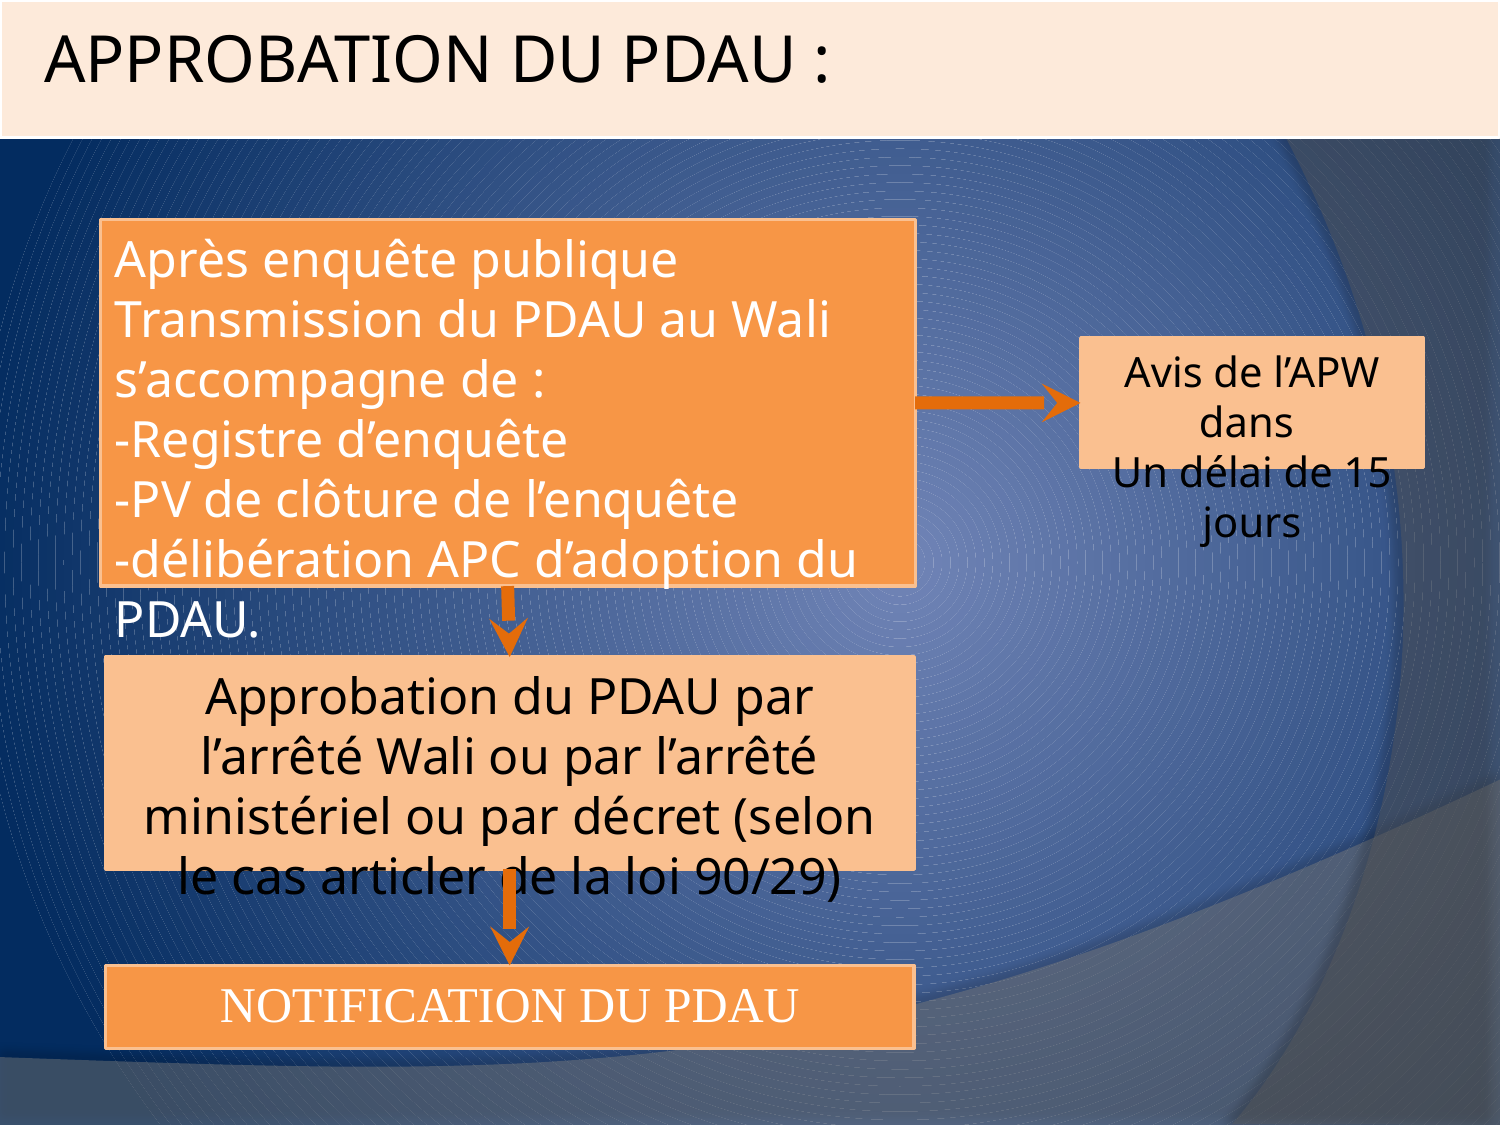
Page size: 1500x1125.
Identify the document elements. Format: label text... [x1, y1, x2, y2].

text_box Avis de l’APW dans Un délai de 15 jours [1079, 336, 1425, 469]
text_box NOTIFICATION DU PDAU [104, 964, 916, 1050]
text_box Approbation du PDAU par l’arrêté Wali ou par l’arrêté ministériel ou par décret (selon le cas articler de la loi 90/29) [104, 655, 916, 871]
text_box APPROBATION DU PDAU : [29, 9, 998, 149]
text_box [0, 0, 1500, 139]
text_box Après enquête publique Transmission du PDAU au Wali s’accompagne de : -Registre d’enquête -PV de clôture de l’enquête -délibération APC d’adoption du PDAU. [99, 218, 917, 588]
